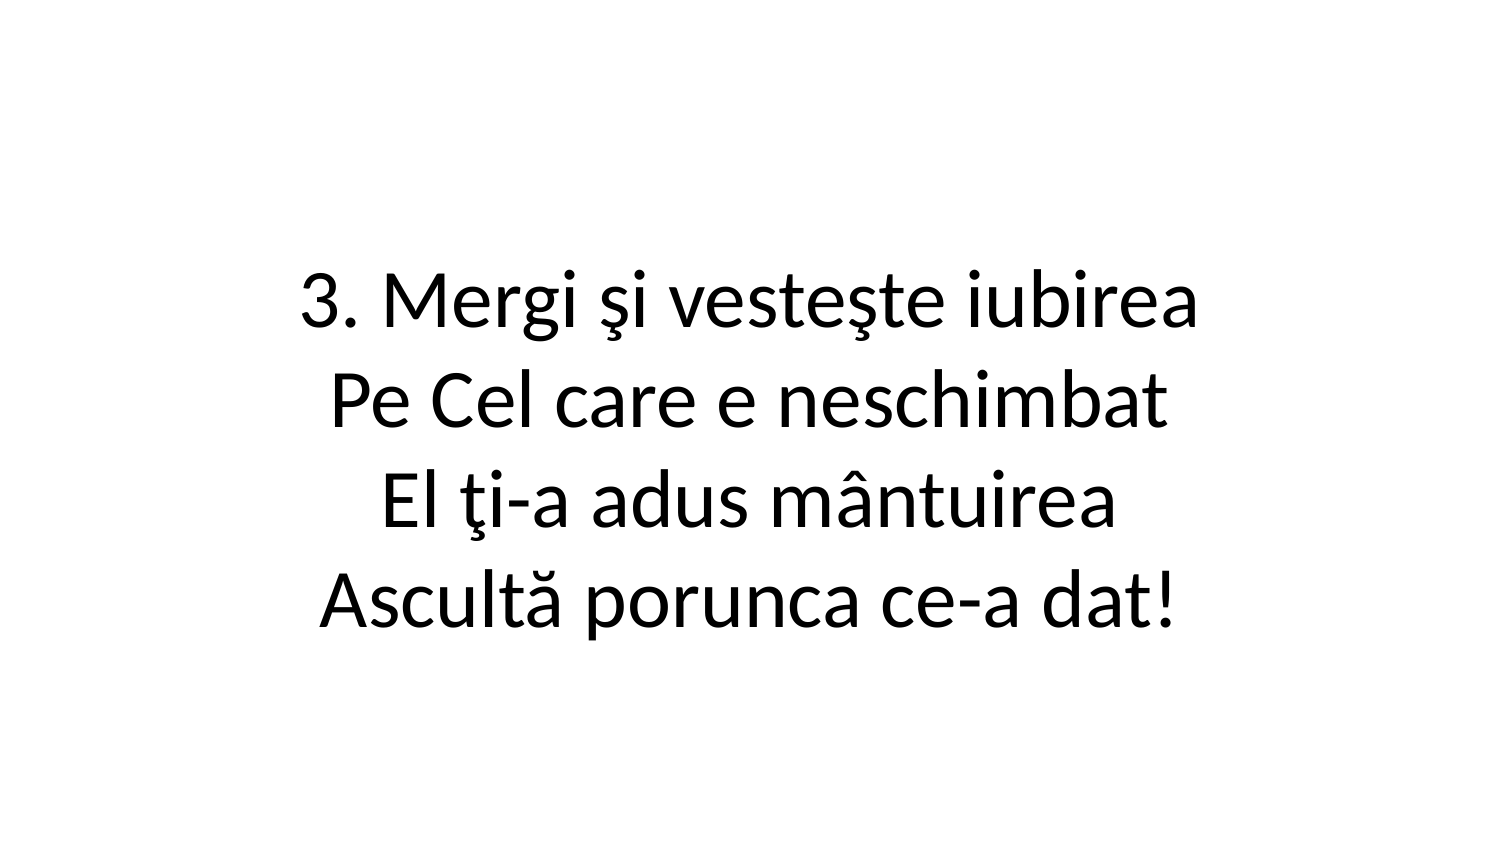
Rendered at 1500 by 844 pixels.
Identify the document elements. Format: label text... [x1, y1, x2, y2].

text_box 3. Mergi şi vesteşte iubirea Pe Cel care e neschimbat El ţi-a adus mântuirea Ascultă porunca ce-a dat! [283, 192, 1217, 652]
